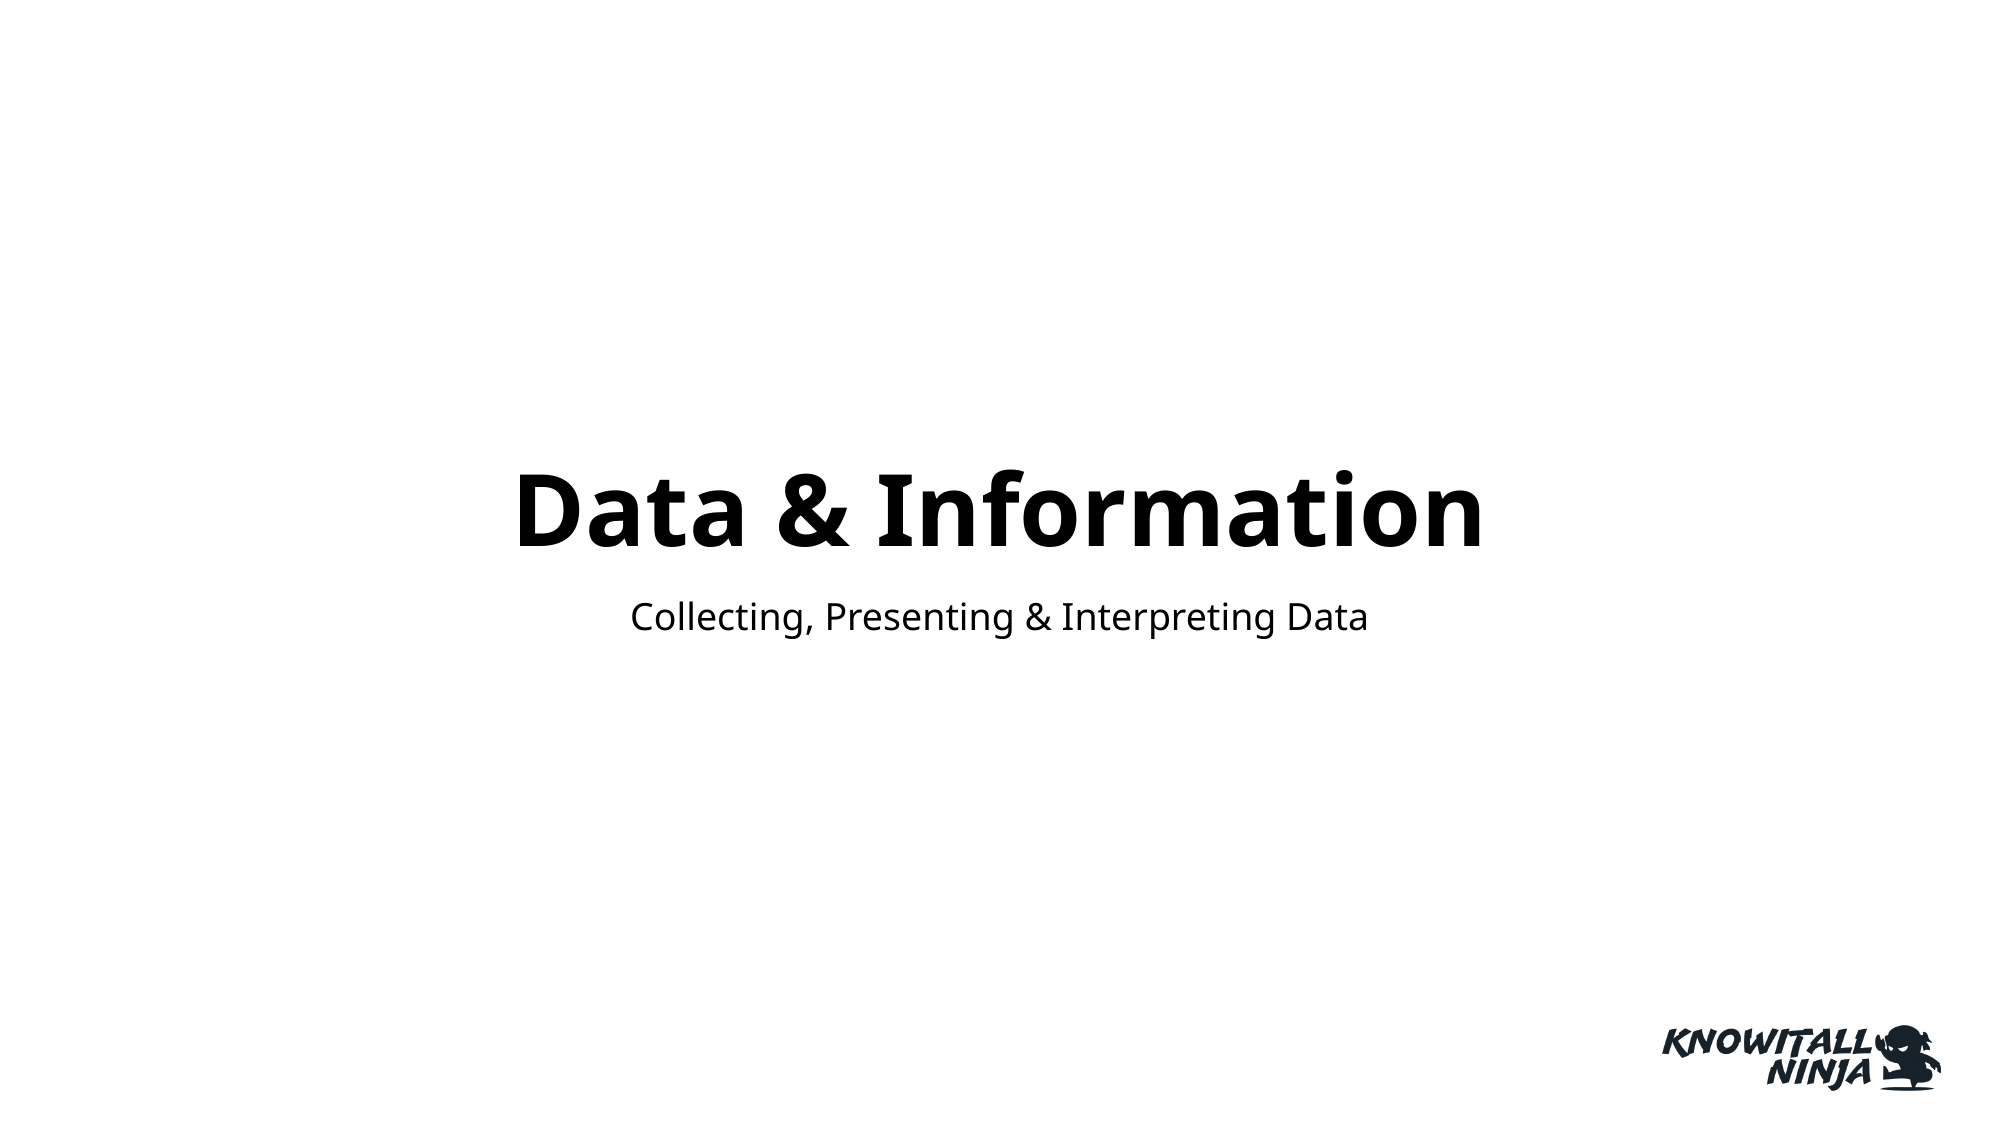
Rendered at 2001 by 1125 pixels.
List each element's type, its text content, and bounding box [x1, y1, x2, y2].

title Data & Information [249, 184, 1750, 576]
subtitle Collecting, Presenting & Interpreting Data [249, 590, 1750, 863]
picture [1662, 1025, 1941, 1091]
